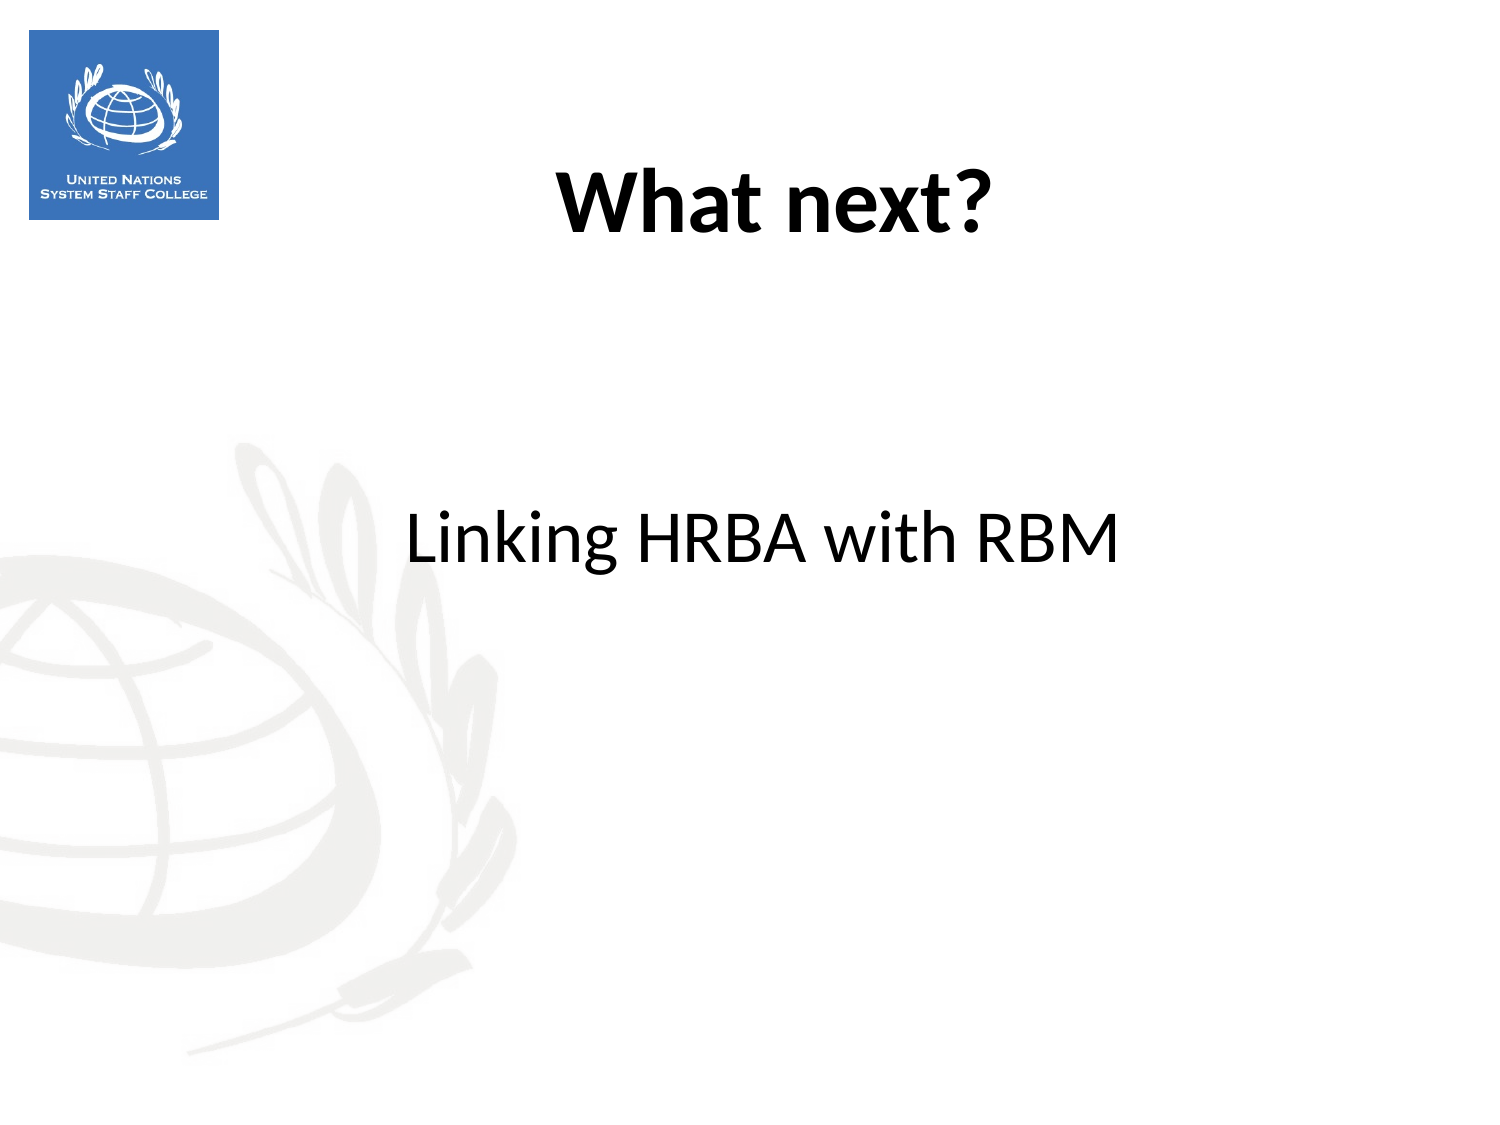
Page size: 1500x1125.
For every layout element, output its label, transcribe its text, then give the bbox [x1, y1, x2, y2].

title What next? [100, 101, 1451, 290]
picture [29, 30, 219, 220]
list Linking HRBA with RBM [88, 479, 1439, 768]
